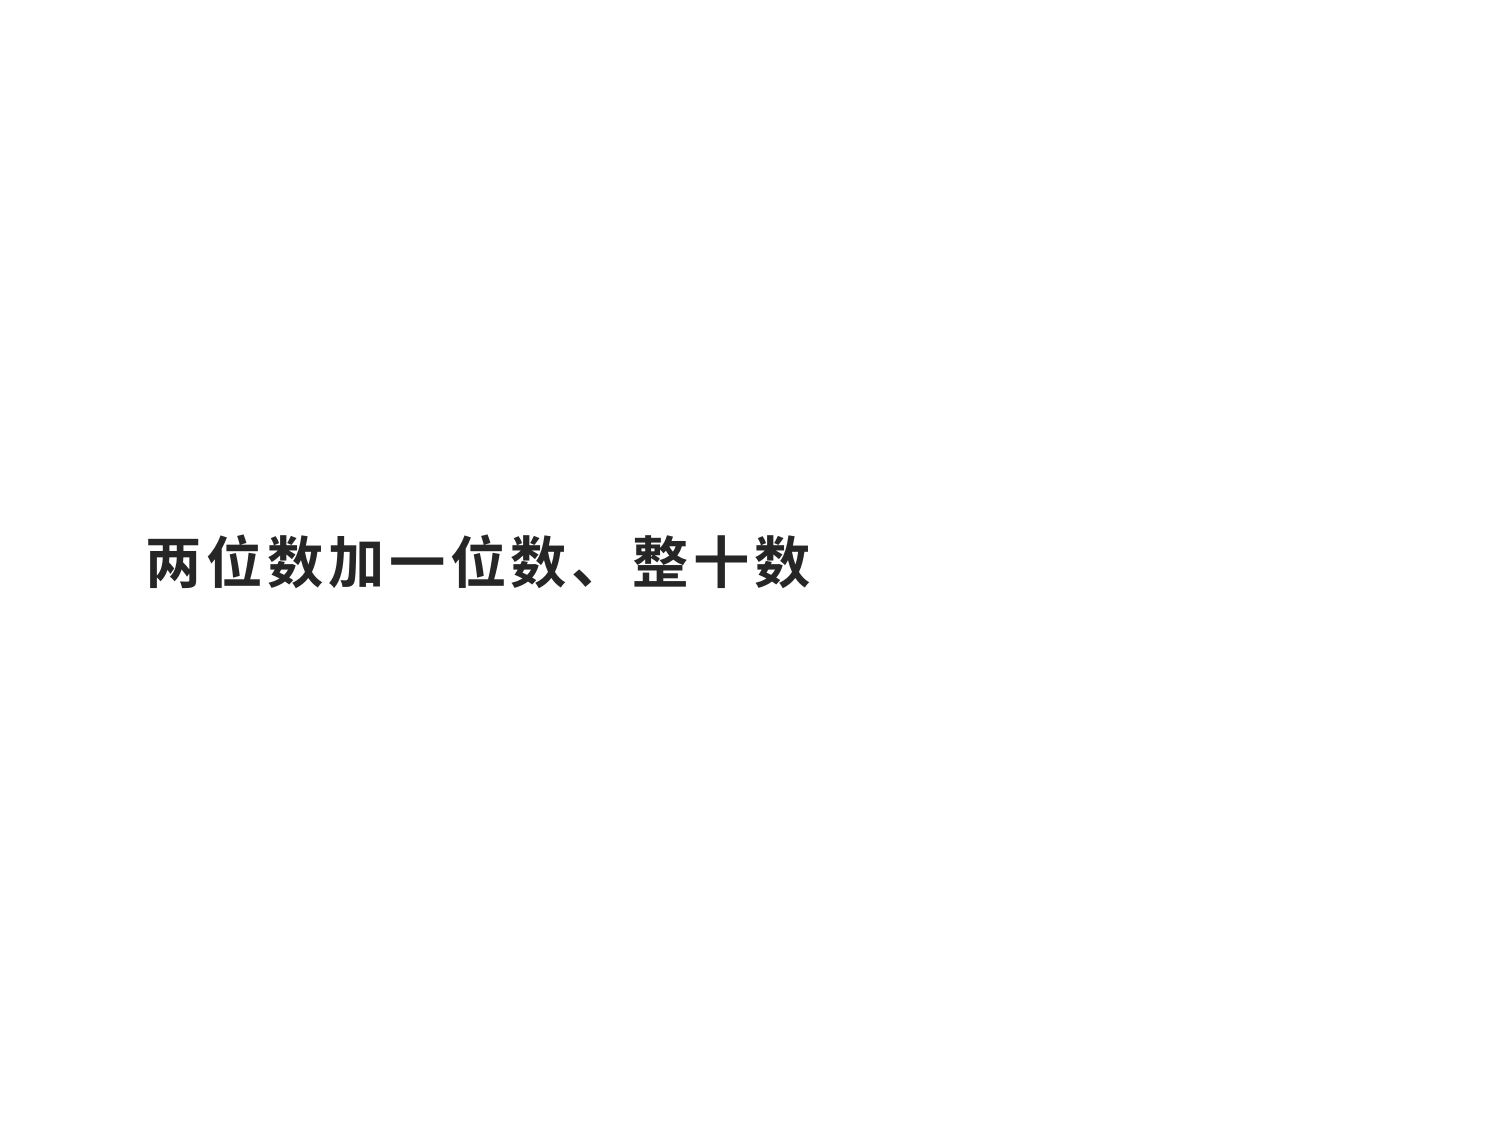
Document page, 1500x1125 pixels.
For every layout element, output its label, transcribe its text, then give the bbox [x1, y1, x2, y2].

title 两位数加一位数、整十数 [131, 452, 1369, 670]
